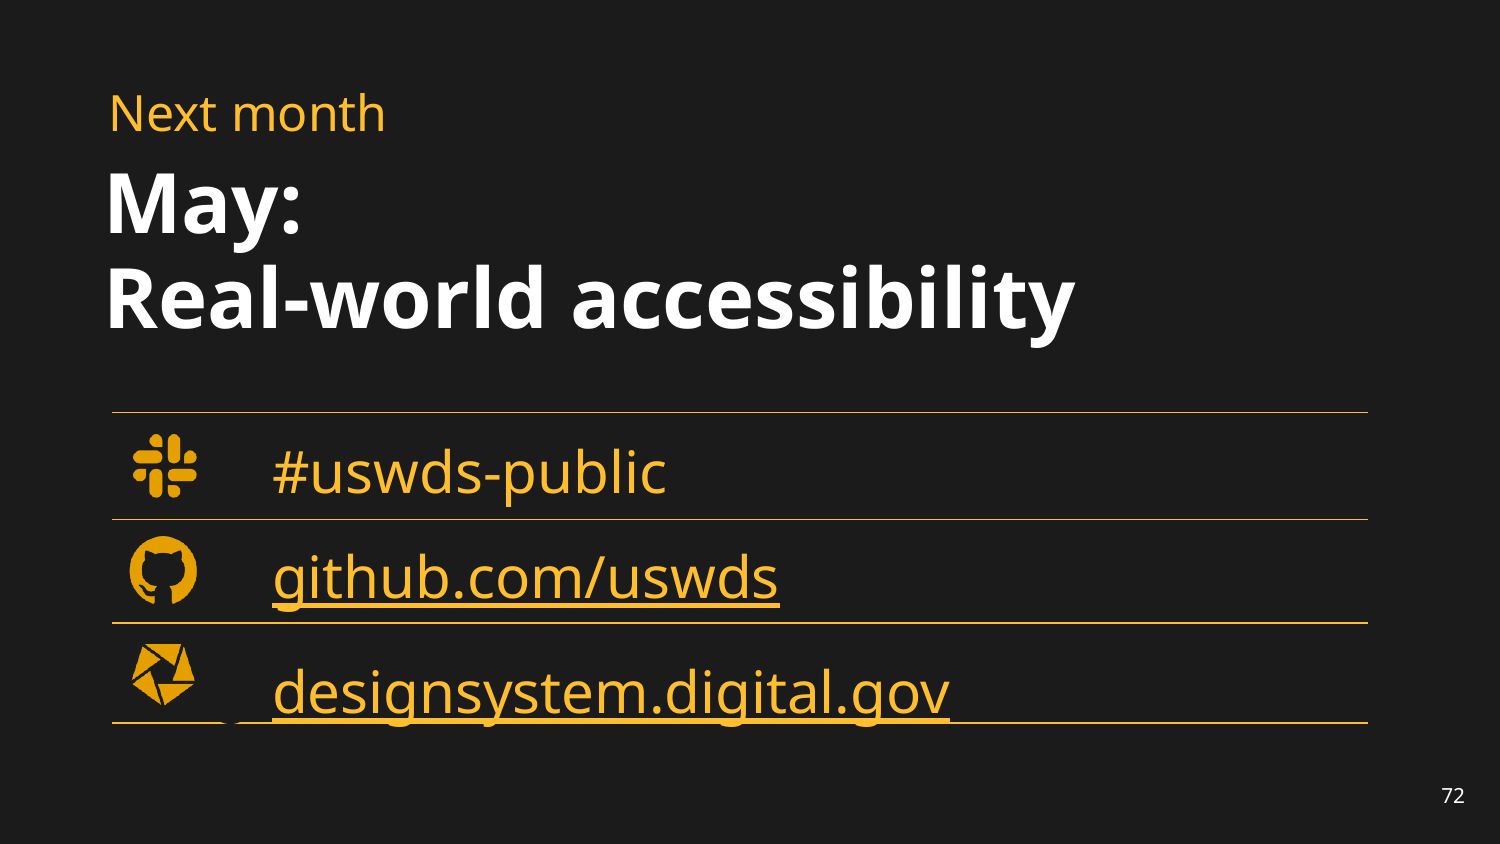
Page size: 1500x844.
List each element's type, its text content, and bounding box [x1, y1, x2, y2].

title Next month [93, 66, 1492, 161]
picture [133, 434, 182, 498]
picture [127, 536, 182, 605]
list #uswds-public github.com/uswds designsystem.digital.gov [182, 413, 1385, 740]
slide_number 72 [1389, 764, 1480, 830]
subtitle May: Real-world accessibility [88, 143, 1446, 395]
picture [129, 644, 182, 706]
